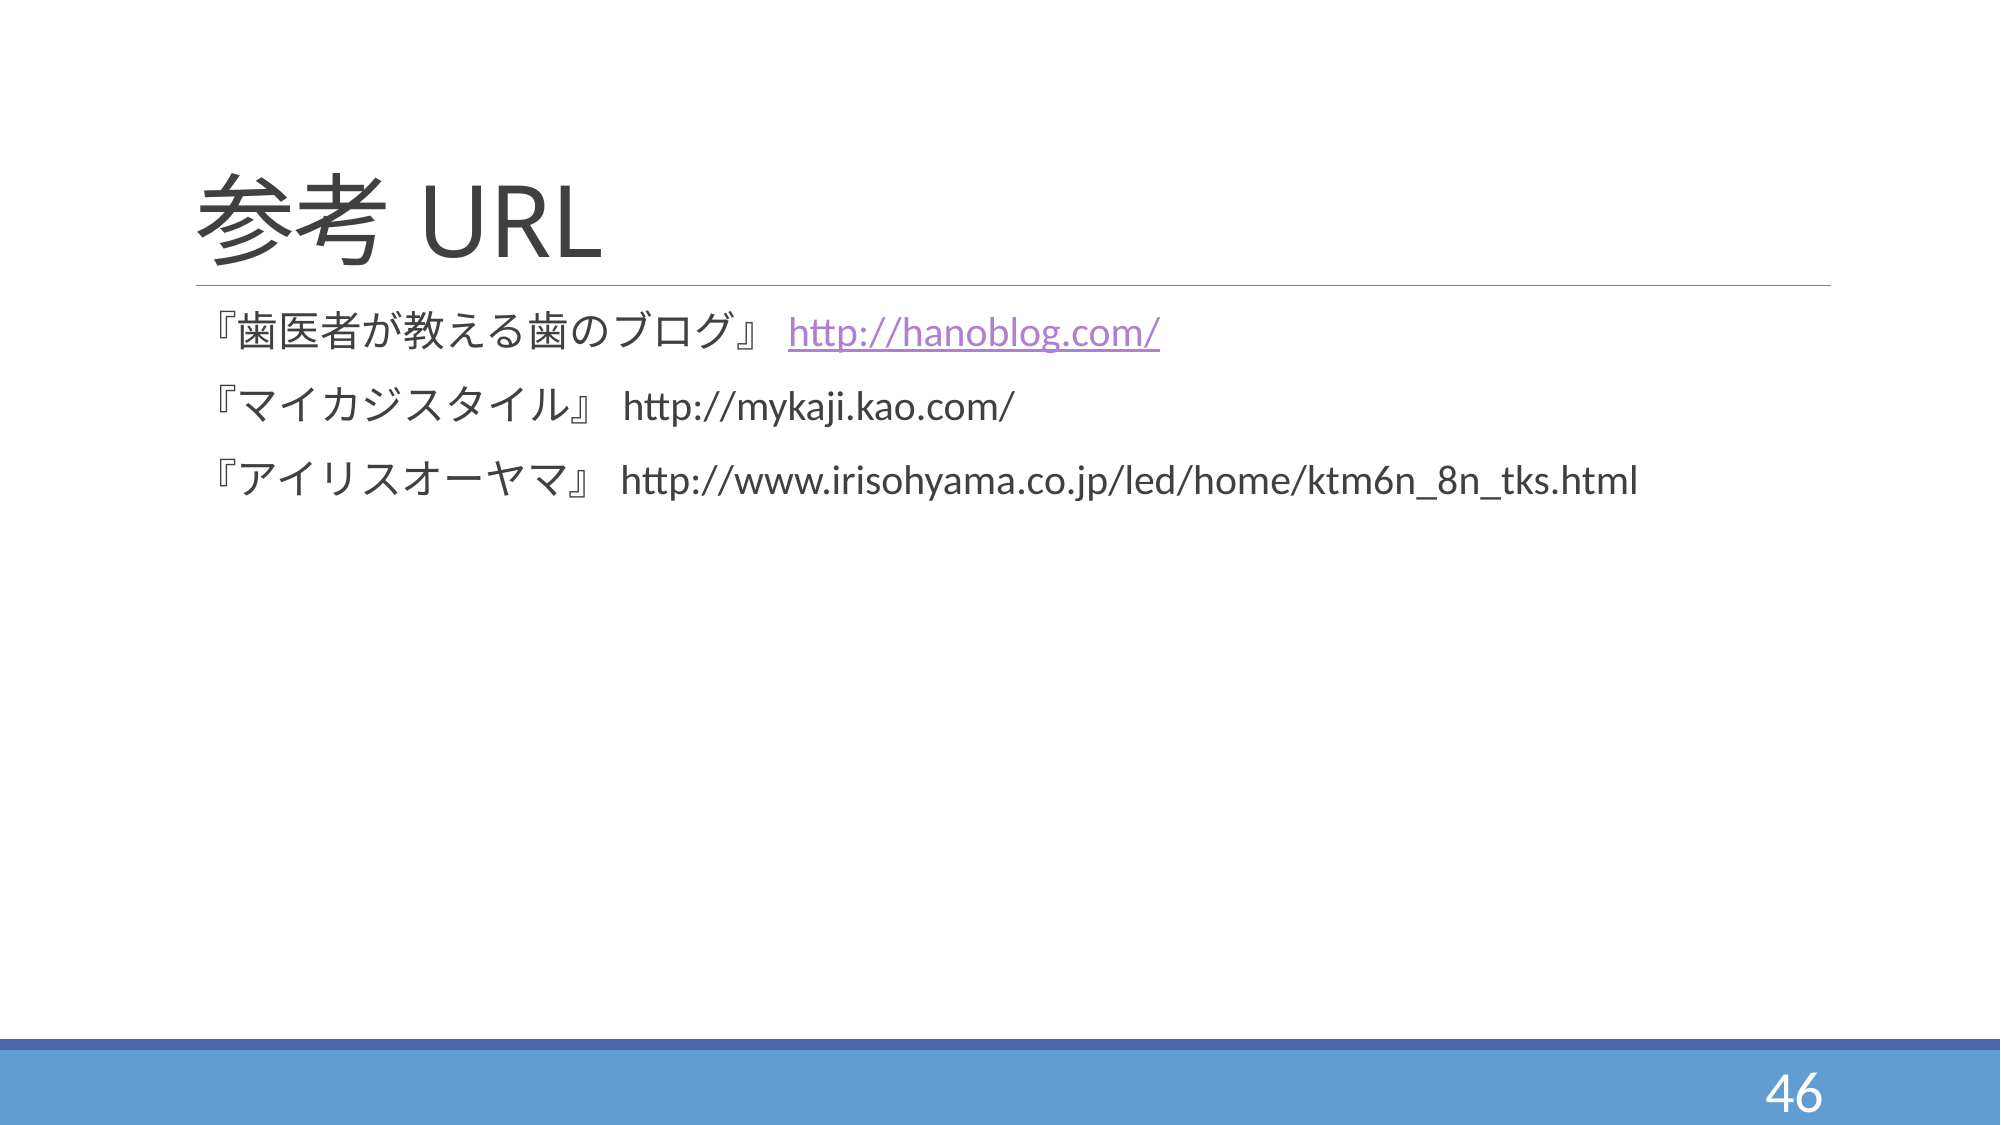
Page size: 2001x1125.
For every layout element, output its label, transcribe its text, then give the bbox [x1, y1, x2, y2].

list 『歯医者が教える歯のブログ』http://hanoblog.com/ 『マイカジスタイル』http://mykaji.kao.com/ 『アイリスオーヤマ』http://www.irisohyama.co.jp/led/home/ktm6n_8n_tks.html [180, 302, 1830, 963]
slide_number 46 [1624, 1059, 1840, 1120]
title 参考URL [180, 47, 1830, 285]
